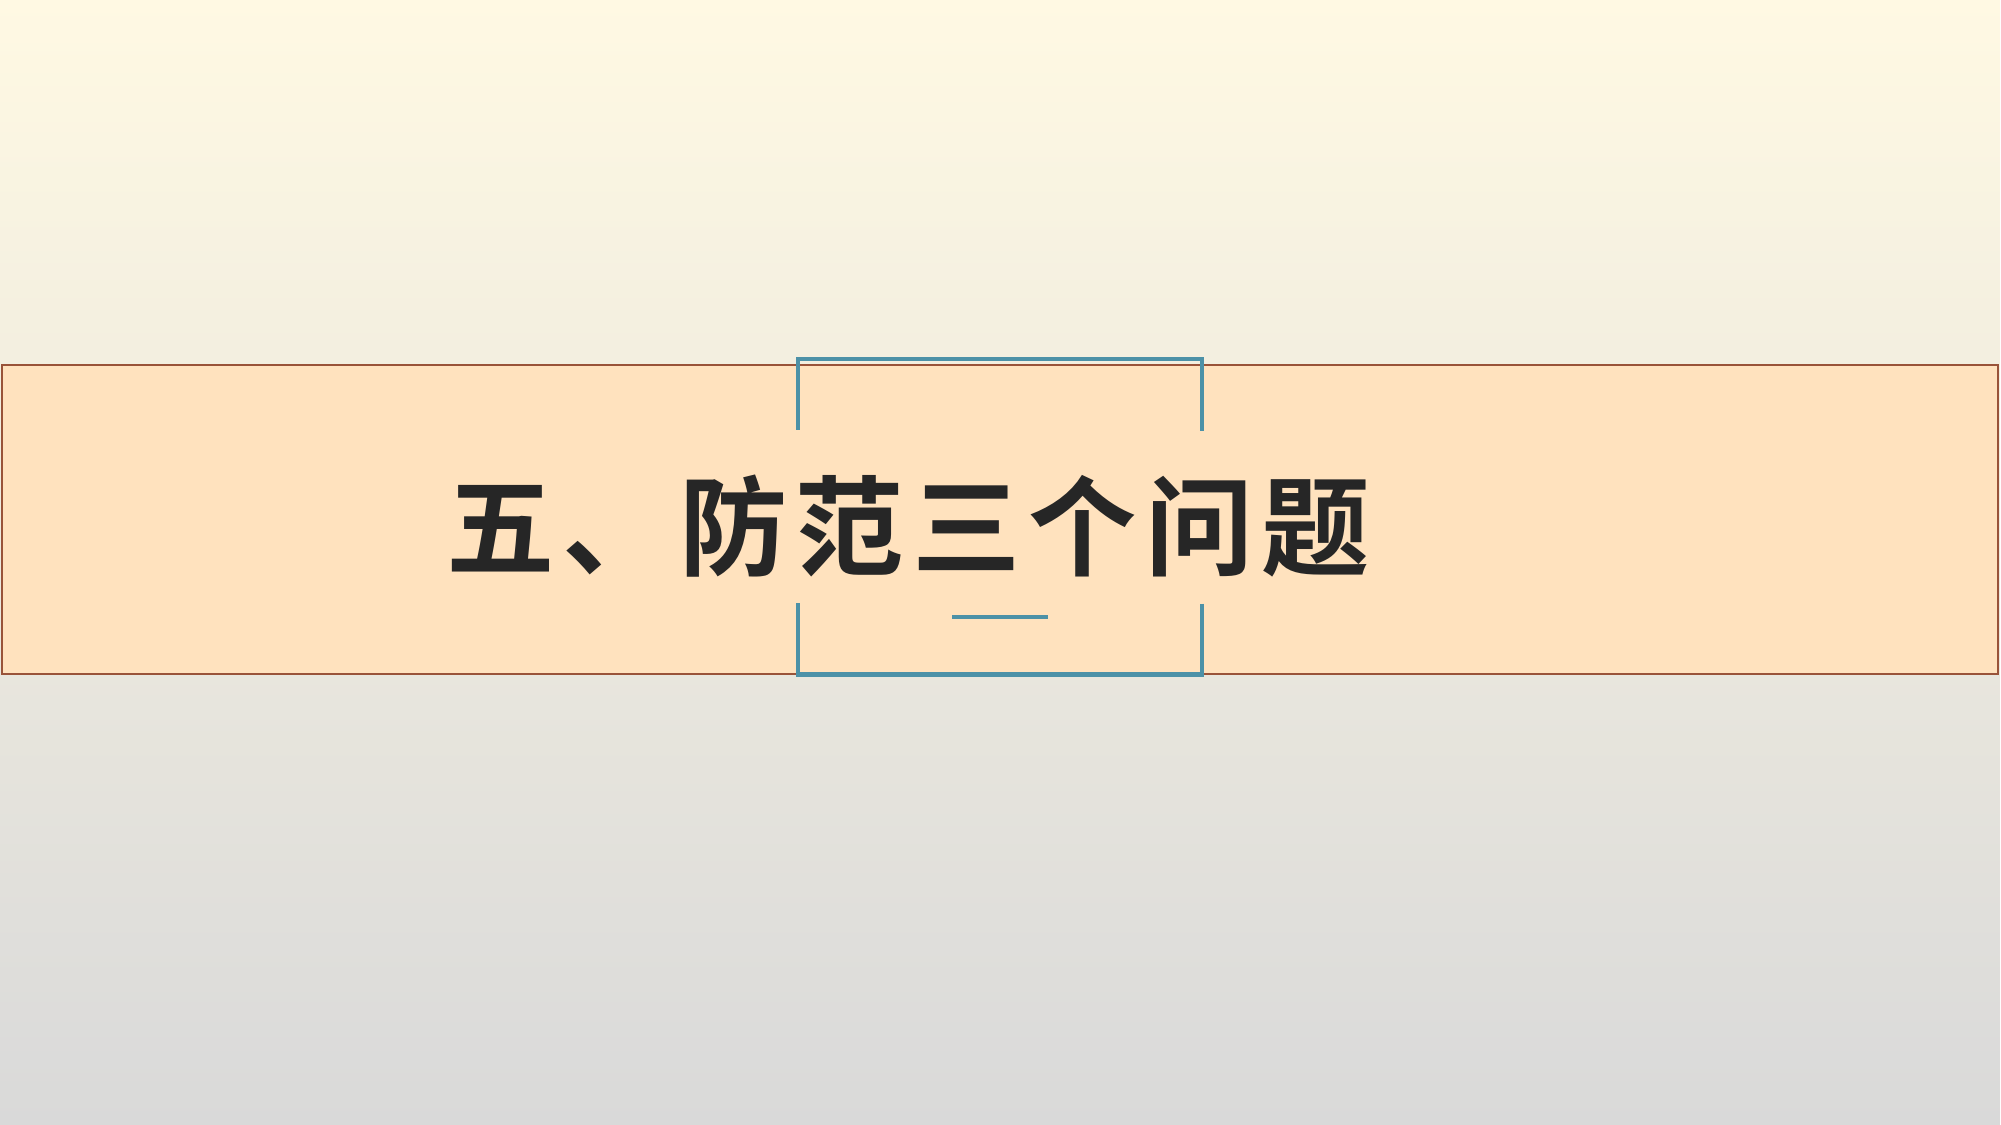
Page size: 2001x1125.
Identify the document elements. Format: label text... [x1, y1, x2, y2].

text_box [1, 364, 1999, 675]
text_box [797, 602, 1203, 676]
text_box [797, 358, 1203, 430]
text_box 五、防范三个问题 [293, 430, 1524, 589]
